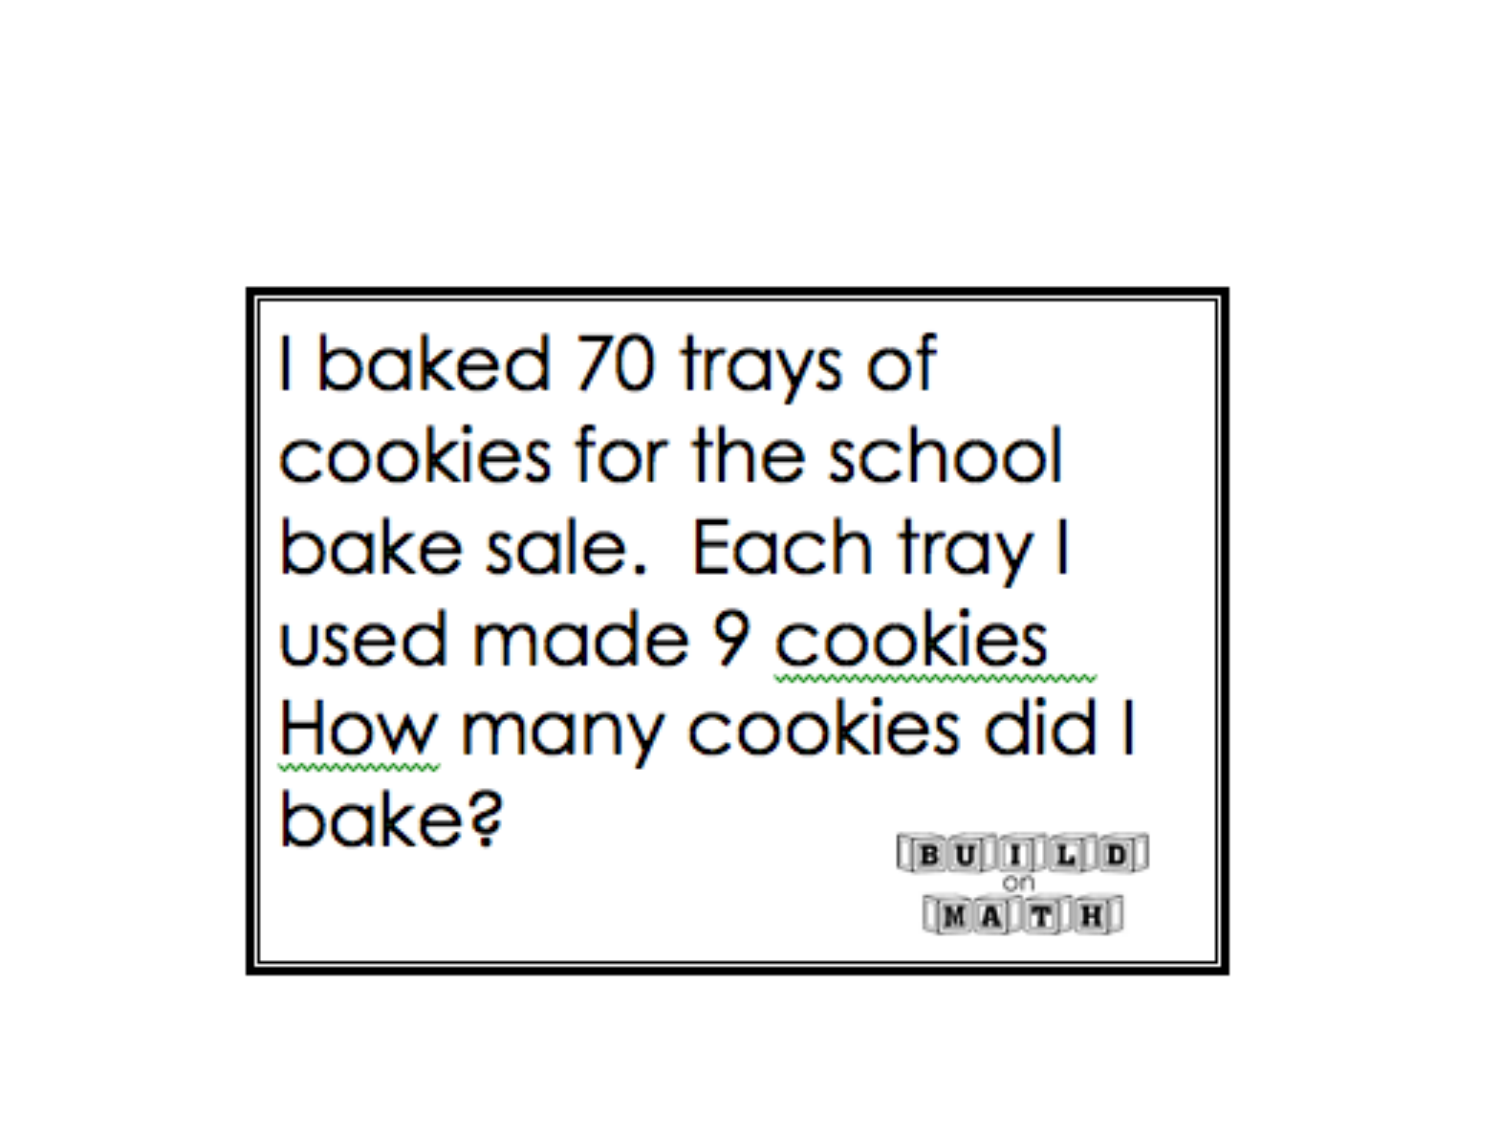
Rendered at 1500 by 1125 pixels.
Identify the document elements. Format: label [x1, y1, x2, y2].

list [74, 262, 1426, 1006]
